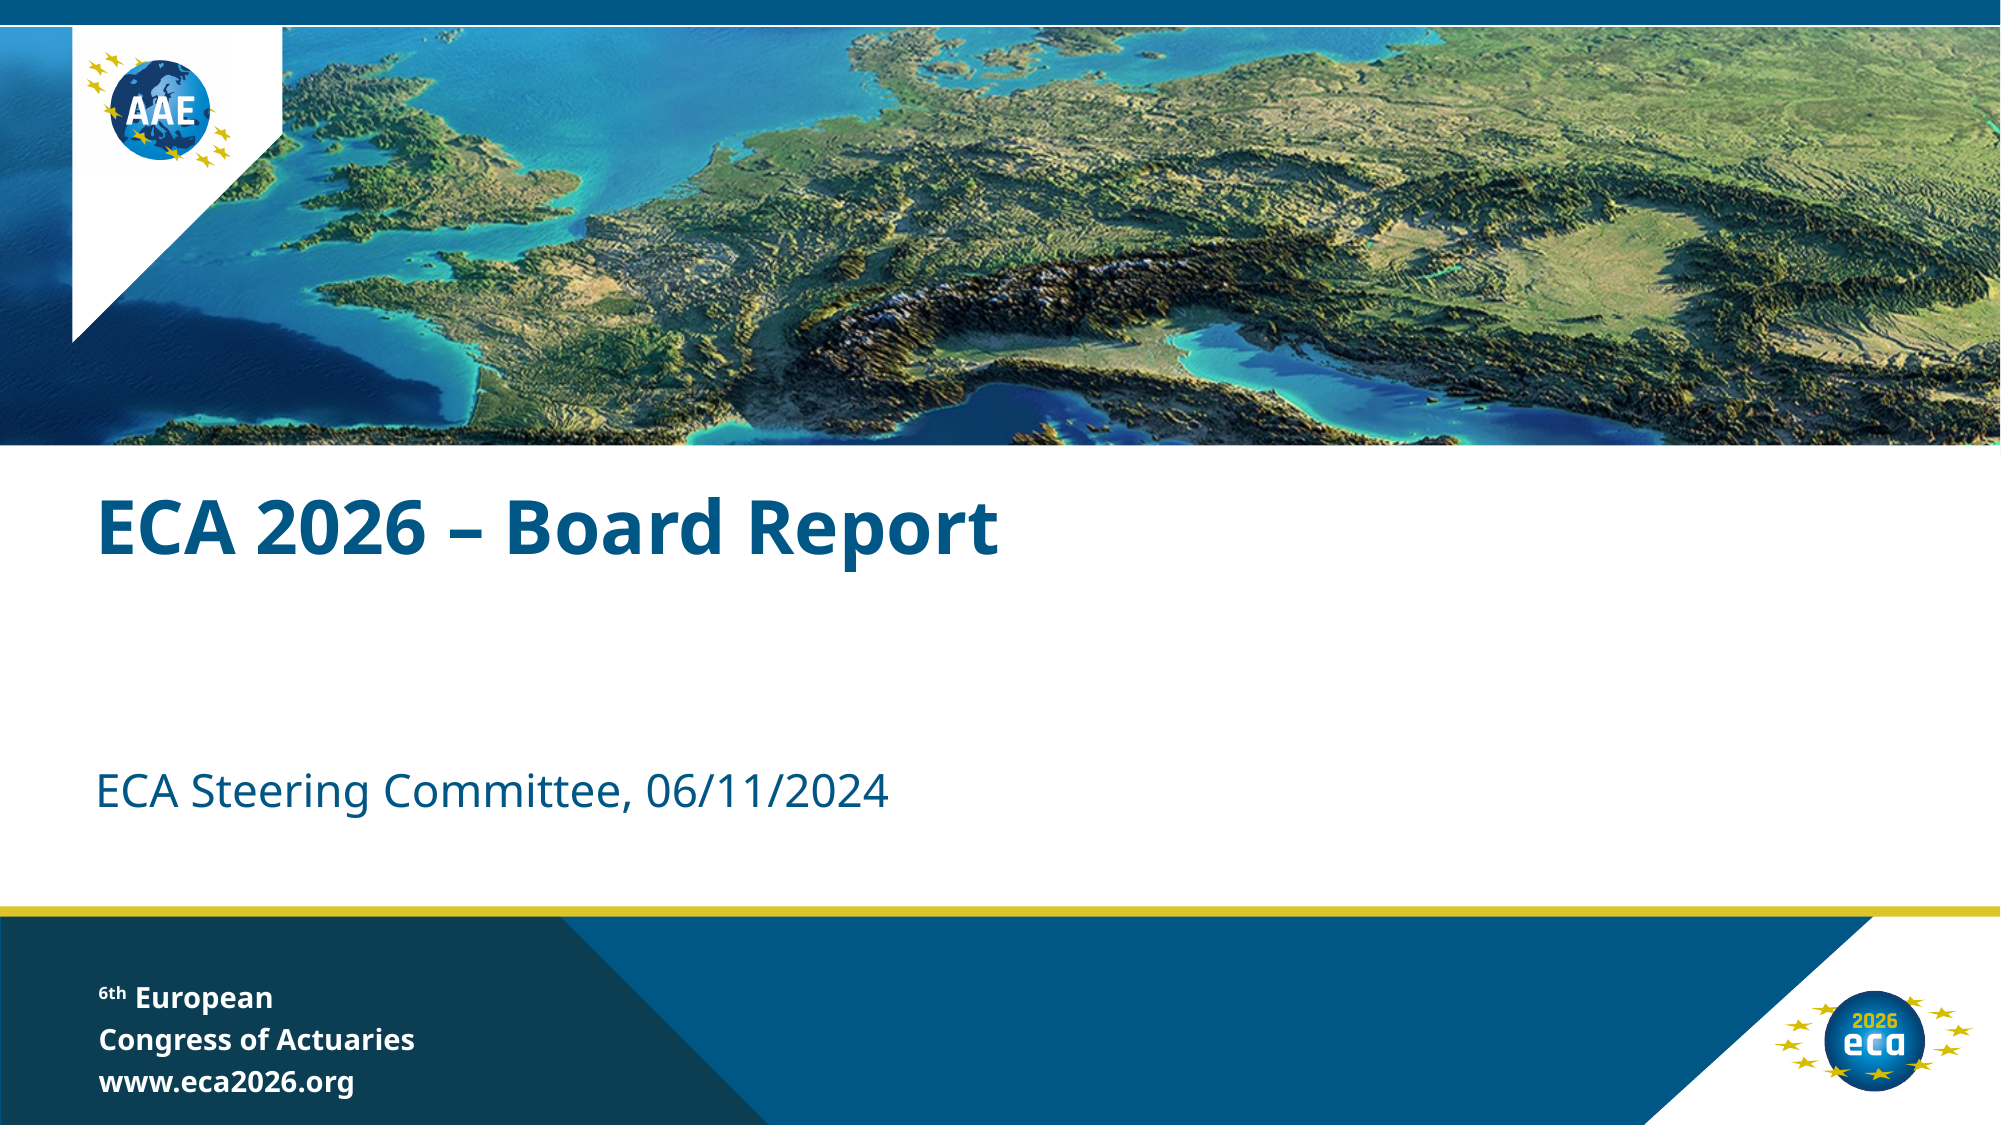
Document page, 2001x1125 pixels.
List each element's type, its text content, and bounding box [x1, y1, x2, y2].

subtitle ECA Steering Committee, 06/11/2024 [94, 750, 1690, 813]
picture [0, 27, 2001, 445]
title ECA 2026 – Board Report [94, 469, 1735, 570]
picture [74, 28, 230, 177]
picture [1771, 977, 1979, 1105]
